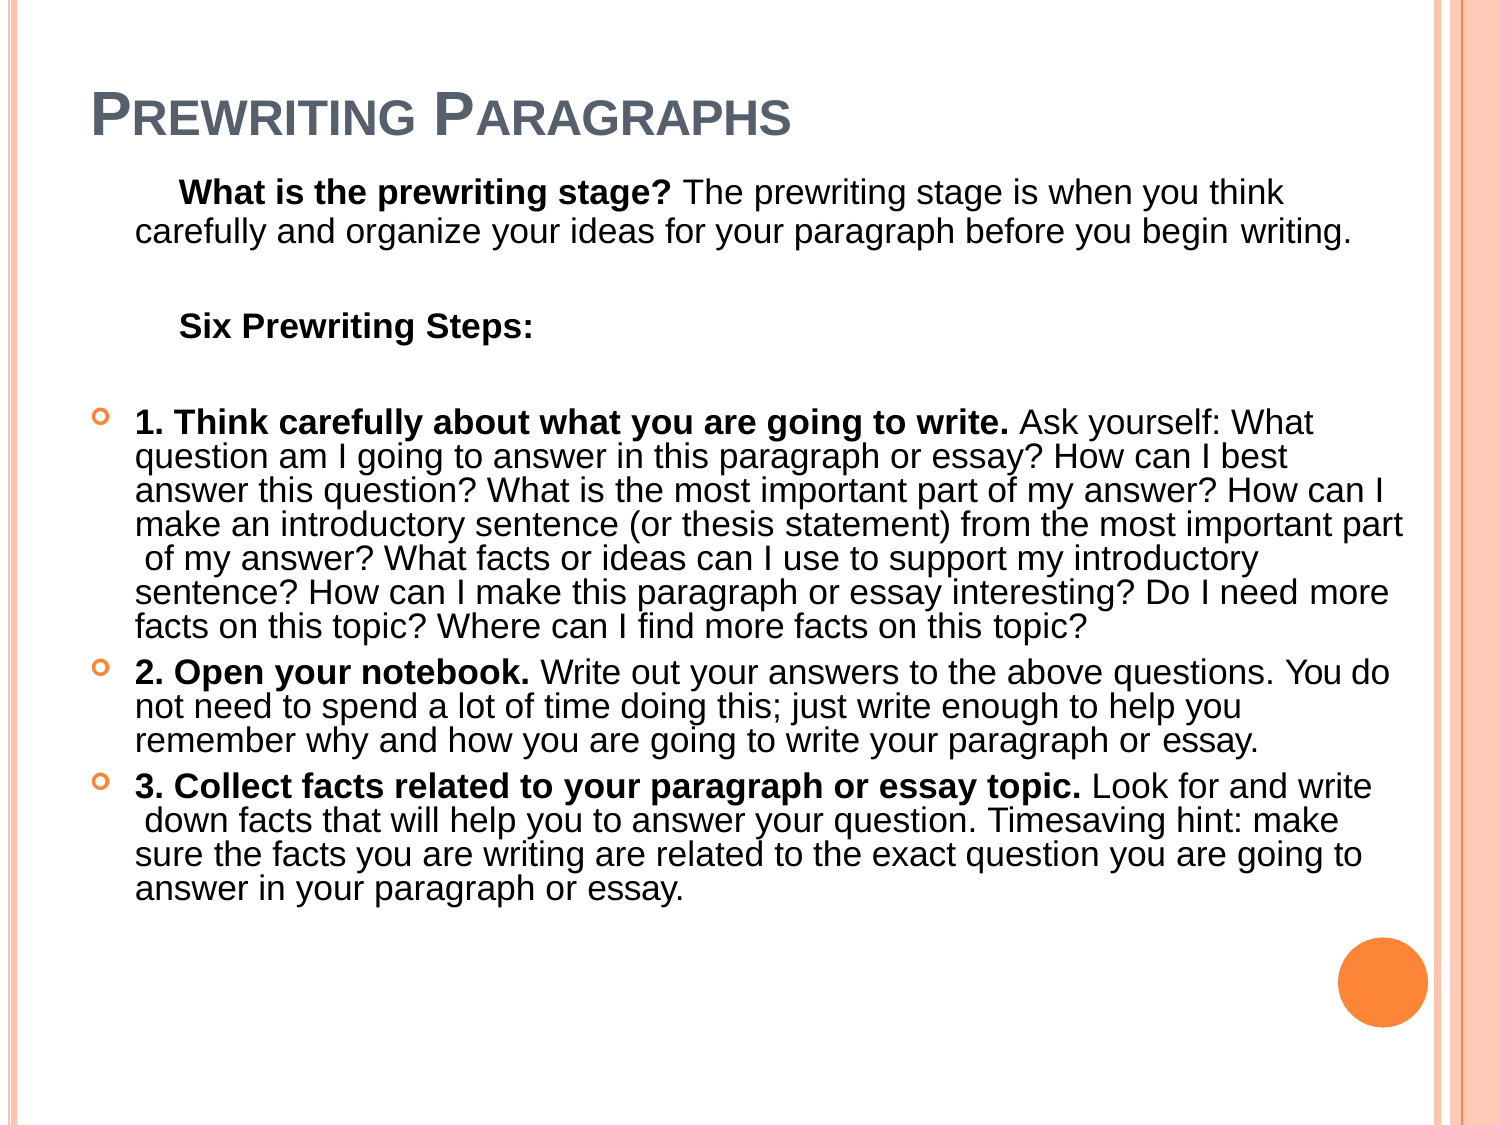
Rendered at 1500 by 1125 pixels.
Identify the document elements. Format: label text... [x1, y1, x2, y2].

title PREWRITING PARAGRAPHS [87, 71, 796, 171]
text_box What is the prewriting stage? The prewriting stage is when you think carefully and organize your ideas for your paragraph before you begin writing. Six Prewriting Steps: 1. Think carefully about what you are going to write. Ask yourself: What question am I going to answer in this paragraph or essay? How can I best answer this question? What is the most important part of my answer? How can I make an introductory sentence (or thesis statement) from the most important part of my answer? What facts or ideas can I use to support my introductory sentence? How can I make this paragraph or essay interesting? Do I need more facts on this topic? Where can I find more facts on this topic? 2. Open your notebook. Write out your answers to the above questions. You do not need to spend a lot of time doing this; just write enough to help you remember why and how you are going to write your paragraph or essay. 3. Collect facts related to your paragraph or essay topic. Look for and write down facts that will help you to answer your question. Timesaving hint: make sure the facts you are writing are related to the exact question you are going to answer in your paragraph or essay. [87, 171, 1412, 908]
